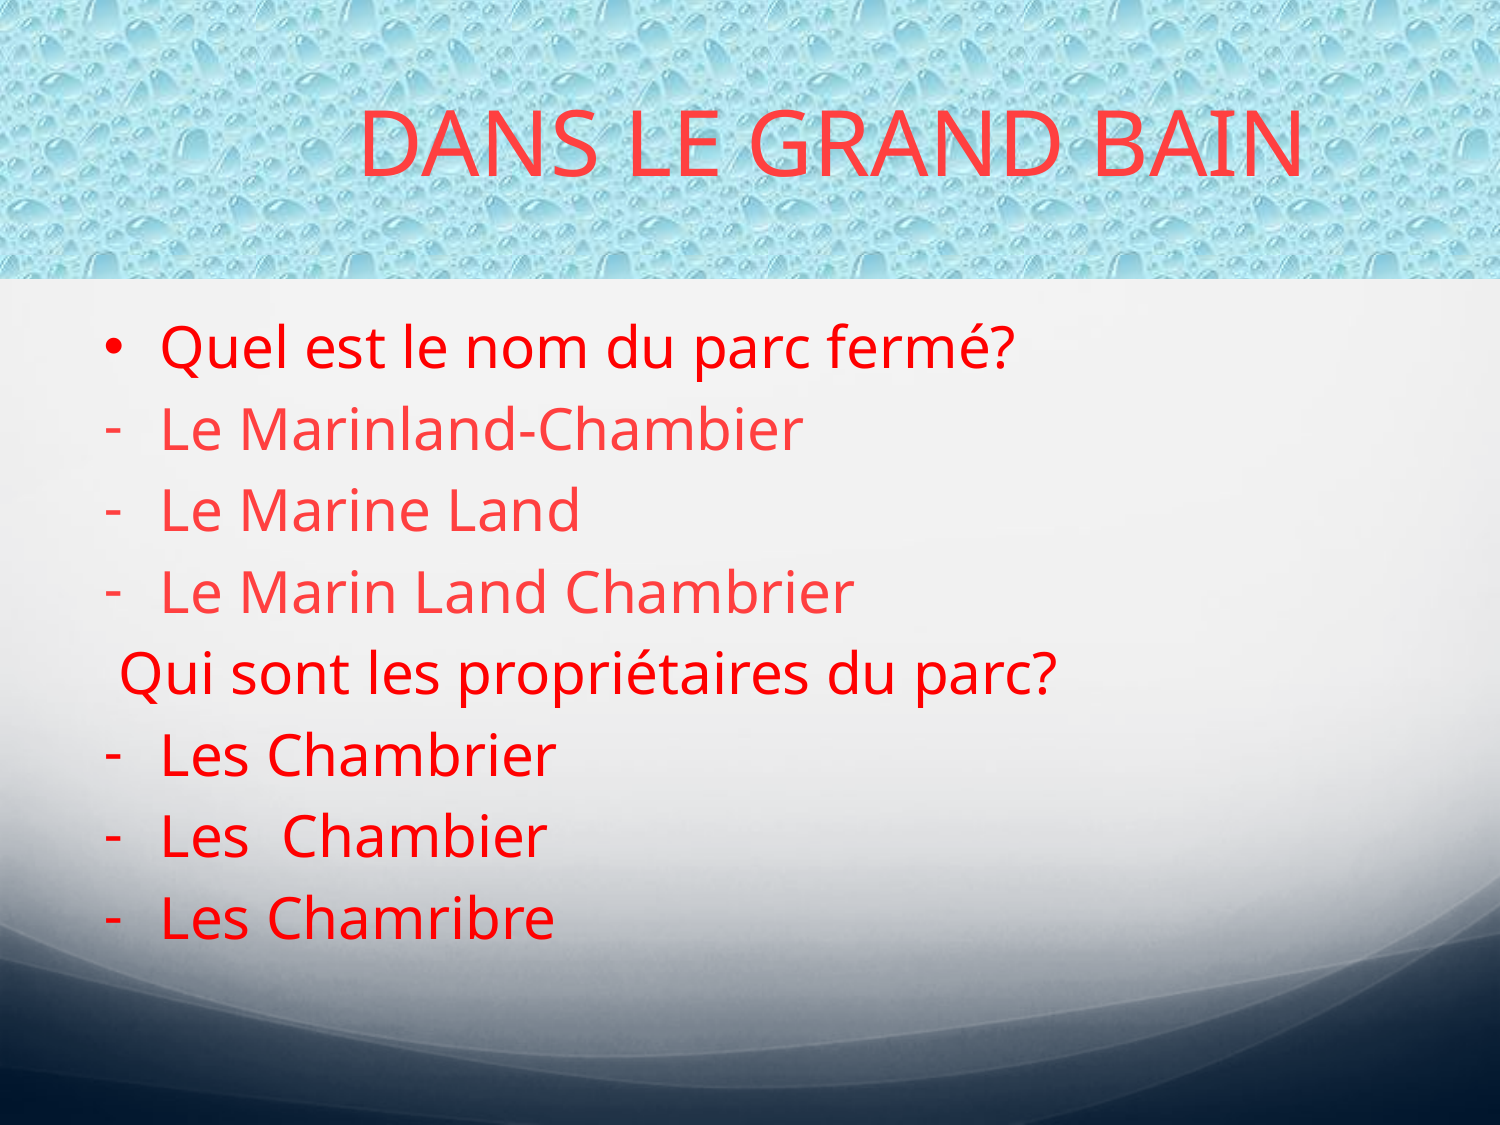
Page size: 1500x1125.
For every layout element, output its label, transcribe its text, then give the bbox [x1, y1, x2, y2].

title DANS LE GRAND BAIN [0, 0, 1500, 279]
list Quel est le nom du parc fermé? Le Marinland-Chambier Le Marine Land Le Marin Land Chambrier Qui sont les propriétaires du parc? Les Chambrier Les Chambier Les Chamribre [88, 302, 1415, 1000]
